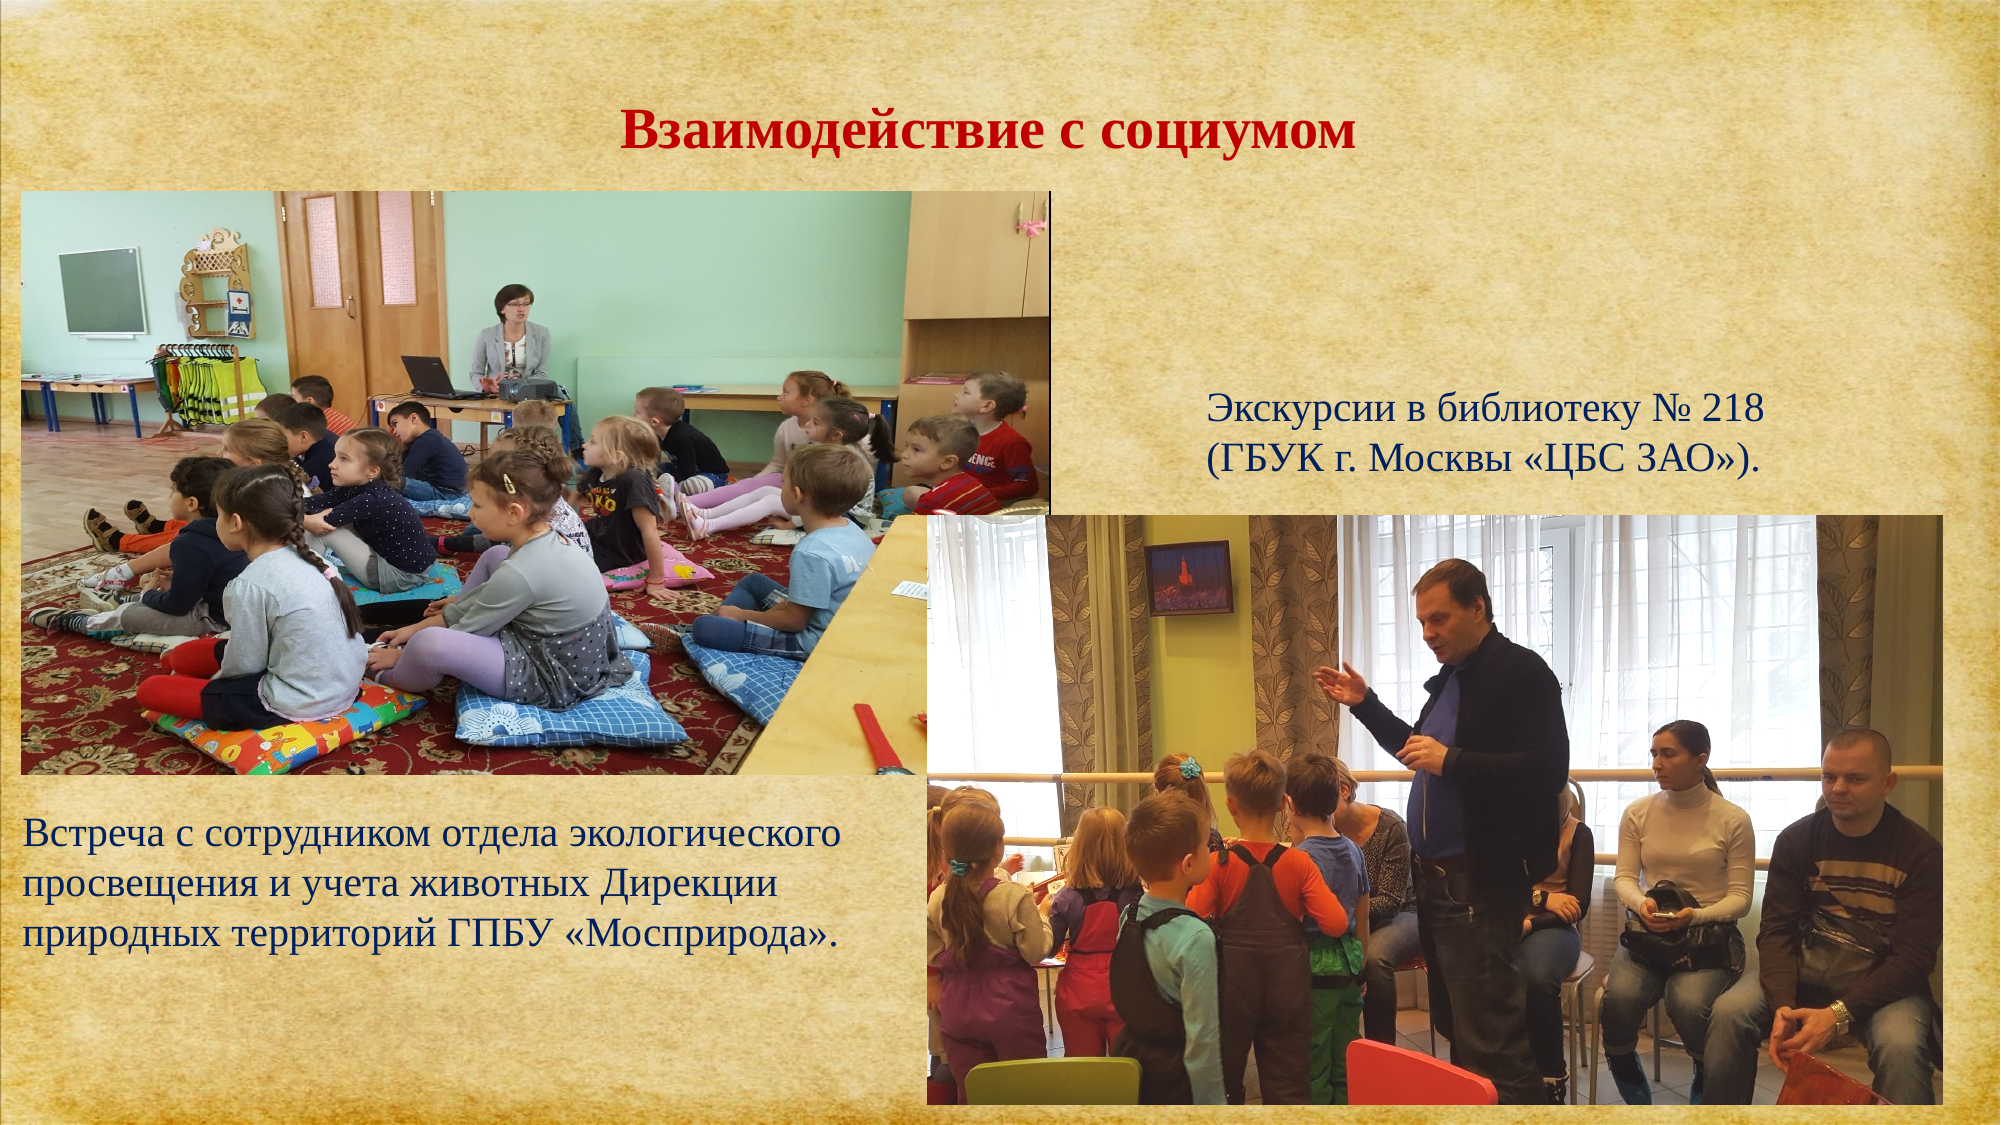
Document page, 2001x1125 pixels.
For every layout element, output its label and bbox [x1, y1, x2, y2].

list [0, 0, 2000, 1125]
picture [21, 191, 1943, 1105]
